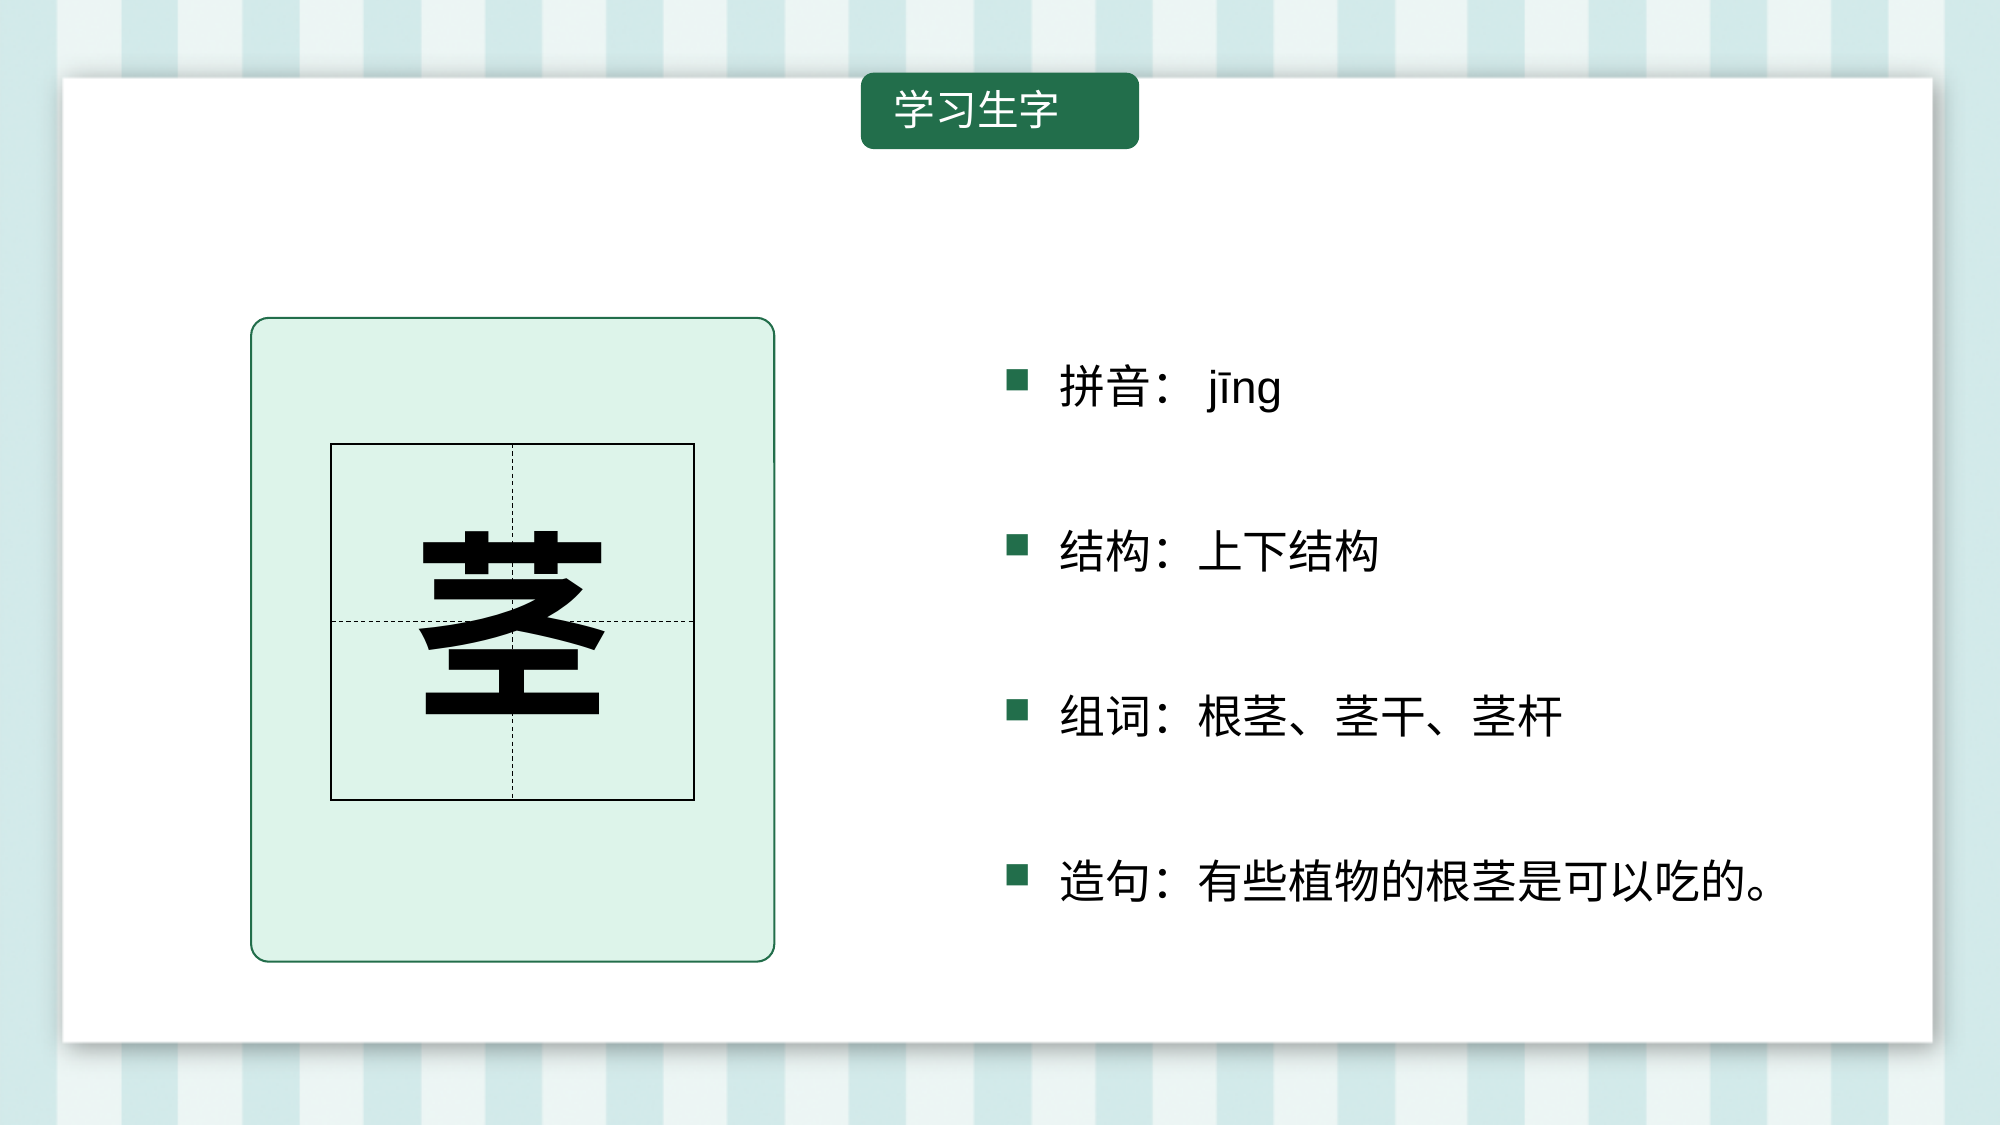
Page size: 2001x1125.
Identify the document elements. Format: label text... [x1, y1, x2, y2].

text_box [860, 72, 1140, 150]
text_box 拼音：jīng 结构：上下结构 组词：根茎、茎干、茎杆 造句：有些植物的根茎是可以吃的。 [988, 322, 1811, 915]
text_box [251, 317, 775, 962]
picture [0, 0, 2000, 1125]
